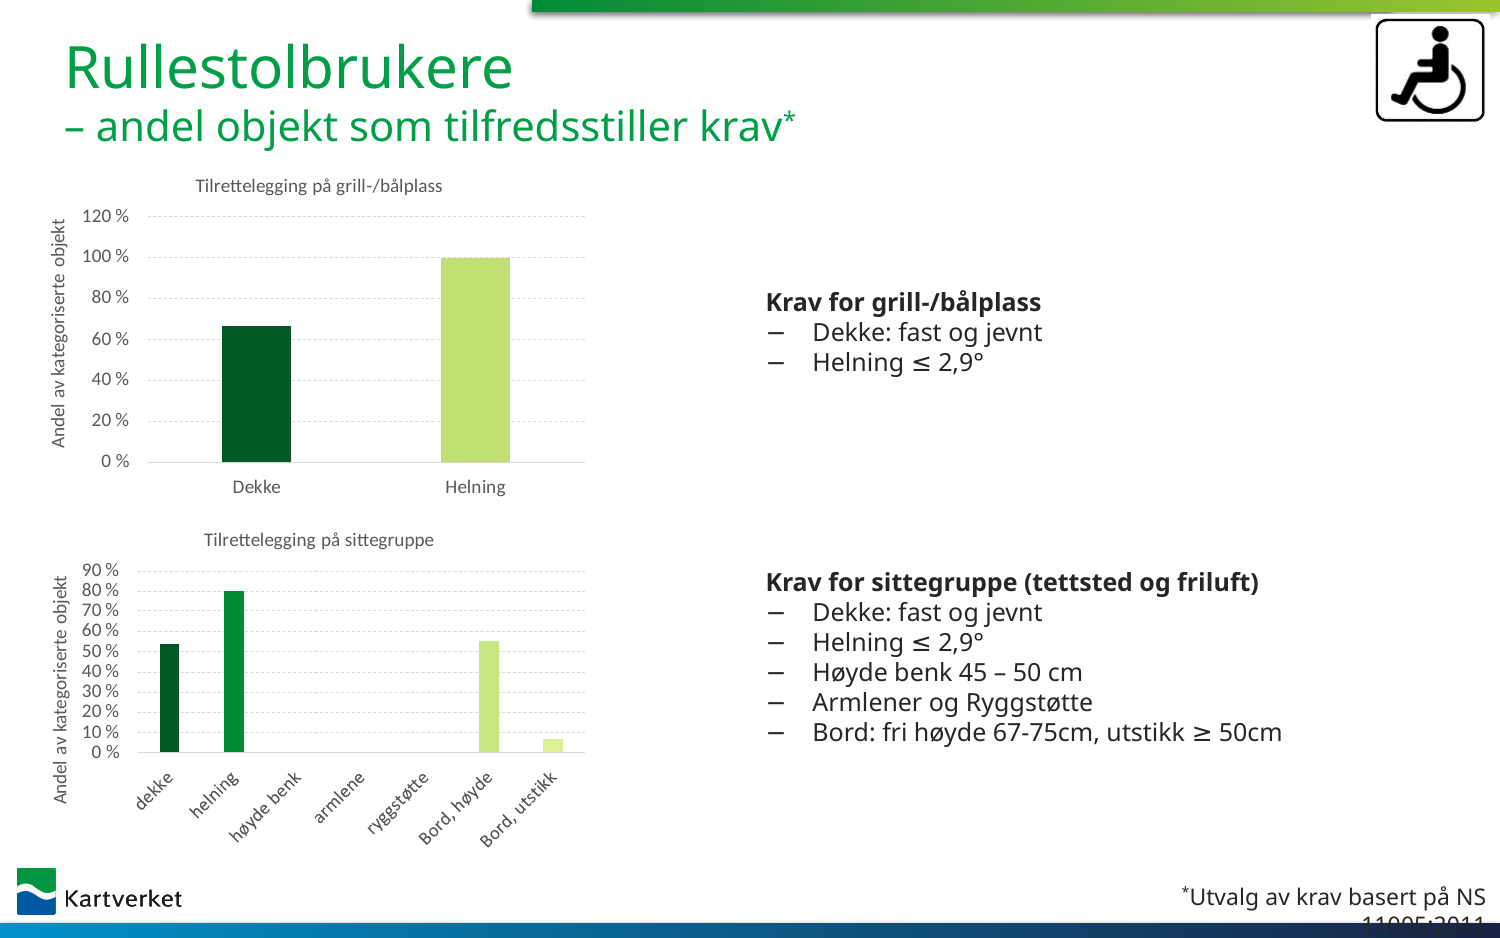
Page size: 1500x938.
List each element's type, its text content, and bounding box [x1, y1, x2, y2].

text_box Rullestolbrukere – andel objekt som tilfredsstiller krav* [49, 14, 1431, 158]
picture [41, 166, 596, 505]
text_box Krav for grill-/bålplass Dekke: fast og jevnt Helning ≤ 2,9° [750, 279, 1452, 384]
picture [1371, 13, 1491, 127]
picture [41, 520, 596, 859]
text_box Krav for sittegruppe (tettsted og friluft) Dekke: fast og jevnt Helning ≤ 2,9° Høyde benk 45 – 50 cm Armlener og Ryggstøtte Bord: fri høyde 67-75cm, utstikk ≥ 50cm [750, 559, 1500, 754]
text_box *Utvalg av krav basert på NS 11005:2011 [1068, 873, 1500, 938]
